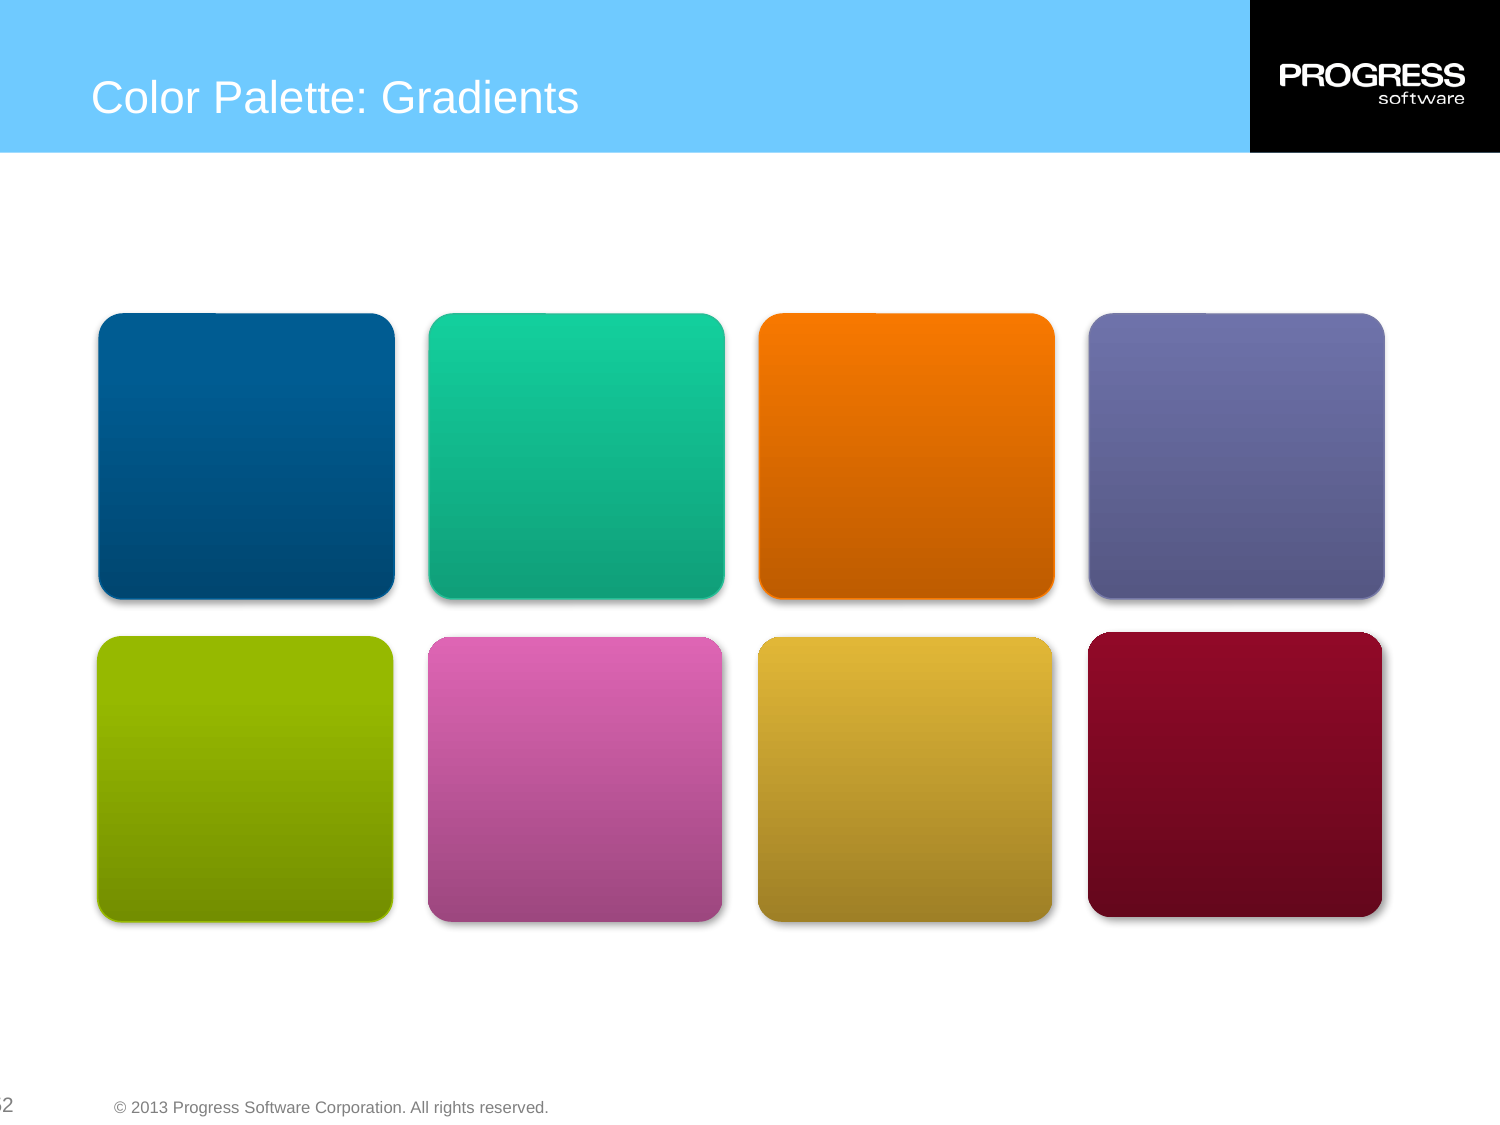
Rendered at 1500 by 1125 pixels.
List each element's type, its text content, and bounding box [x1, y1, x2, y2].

picture [1280, 63, 1465, 104]
text_box [757, 636, 1053, 922]
text_box [96, 636, 394, 923]
text_box [98, 313, 395, 600]
text_box [758, 313, 1055, 600]
text_box [1087, 632, 1383, 918]
text_box [1088, 313, 1385, 600]
text_box [428, 313, 725, 600]
title Color Palette: Gradients [75, 64, 1201, 132]
text_box [427, 636, 723, 922]
